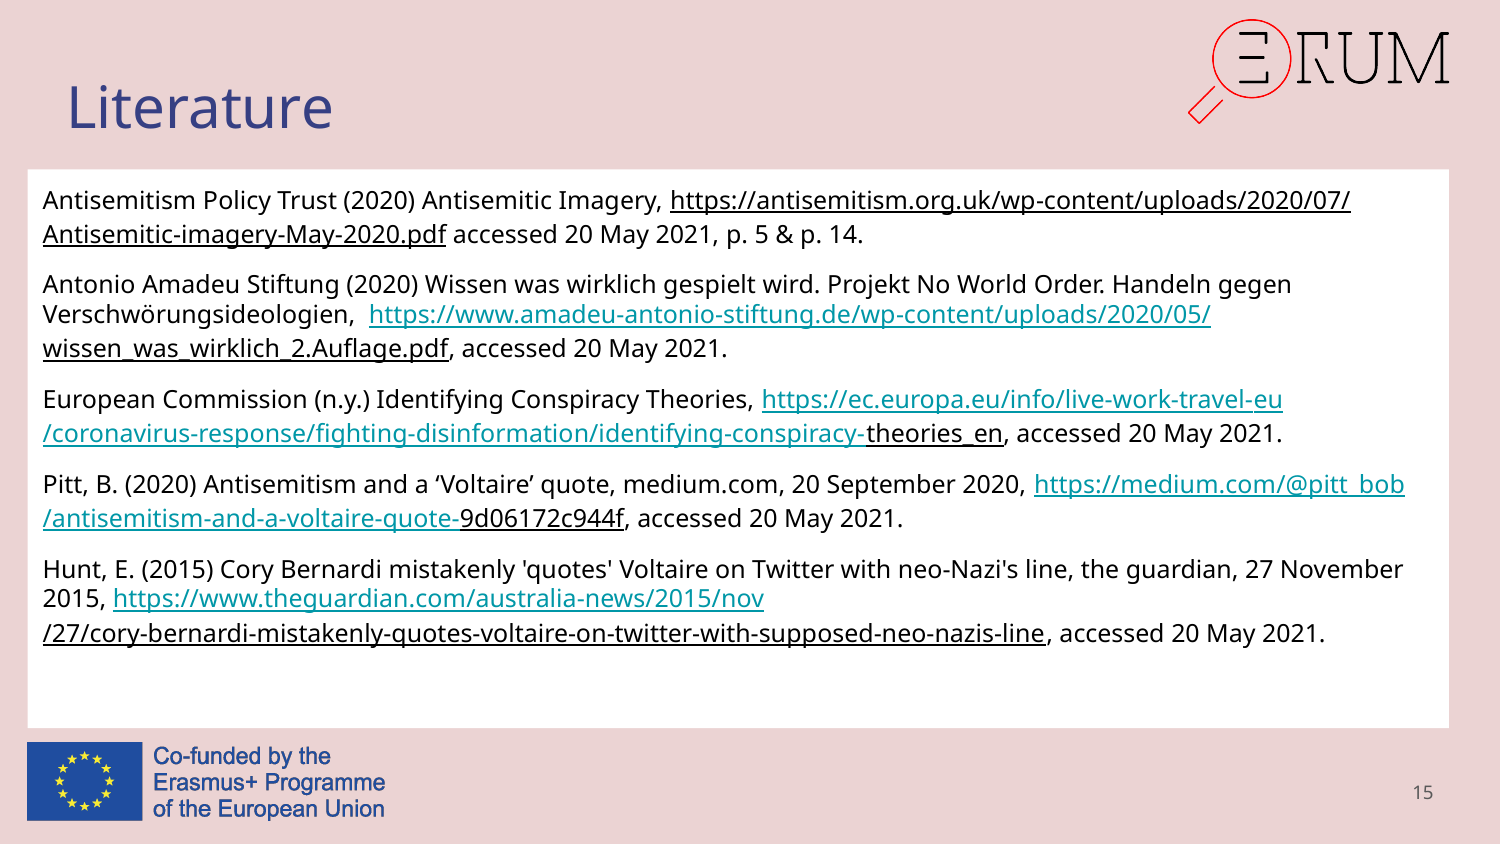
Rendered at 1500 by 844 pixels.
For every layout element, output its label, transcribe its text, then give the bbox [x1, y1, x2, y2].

list Antisemitism Policy Trust (2020) Antisemitic Imagery, https://antisemitism.org.uk/wp-content/uploads/2020/07/Antisemitic-imagery-May-2020.pdf accessed 20 May 2021, p. 5 & p. 14. Antonio Amadeu Stiftung (2020) Wissen was wirklich gespielt wird. Projekt No World Order. Handeln gegen Verschwörungsideologien, https://www.amadeu-antonio-stiftung.de/wp-content/uploads/2020/05/wissen_was_wirklich_2.Auflage.pdf, accessed 20 May 2021. European Commission (n.y.) Identifying Conspiracy Theories, https://ec.europa.eu/info/live-work-travel-eu/coronavirus-response/fighting-disinformation/identifying-conspiracy-theories_en, accessed 20 May 2021. Pitt, B. (2020) Antisemitism and a ‘Voltaire’ quote, medium.com, 20 September 2020, https://medium.com/@pitt_bob/antisemitism-and-a-voltaire-quote-9d06172c944f, accessed 20 May 2021. Hunt, E. (2015) Cory Bernardi mistakenly 'quotes' Voltaire on Twitter with neo-Nazi's line, the guardian, 27 November 2015, https://www.theguardian.com/australia-news/2015/nov/27/cory-bernardi-mistakenly-quotes-voltaire-on-twitter-with-supposed-neo-nazis-line, accessed 20 May 2021. [27, 169, 1449, 729]
picture [27, 742, 385, 821]
title Literature [51, 55, 1168, 150]
picture [1136, 0, 1500, 137]
slide_number 15 [1358, 761, 1449, 826]
